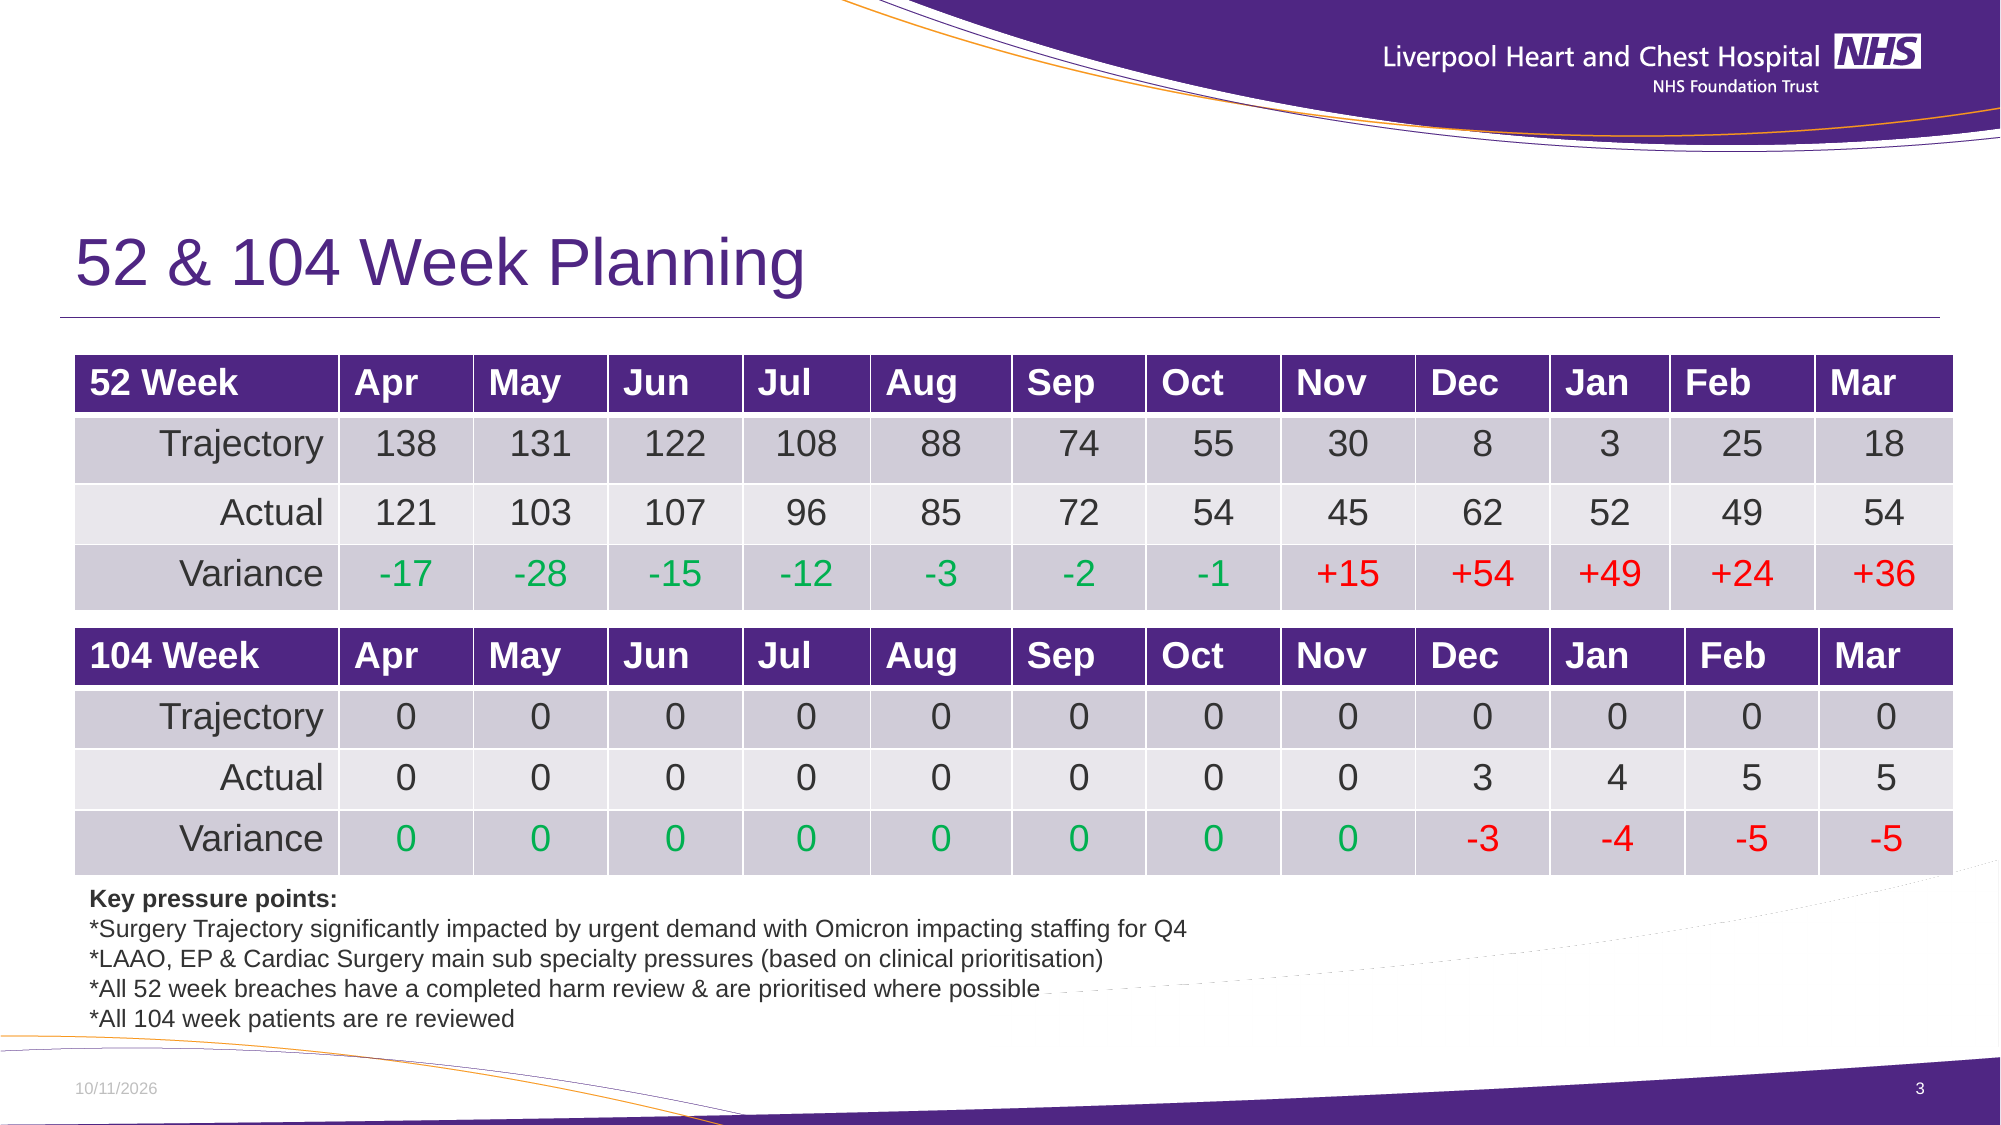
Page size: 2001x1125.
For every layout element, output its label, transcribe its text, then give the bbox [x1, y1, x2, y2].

table_header Jan [1551, 355, 1669, 412]
table_cell 0 [744, 811, 870, 875]
table_header Feb [1671, 355, 1814, 412]
table_cell 0 [1416, 691, 1549, 748]
table_cell +15 [1282, 545, 1415, 610]
table_cell 74 [1013, 418, 1145, 483]
table_cell 62 [1416, 485, 1549, 544]
table_cell +54 [1416, 545, 1549, 610]
table_cell -17 [340, 545, 473, 610]
table_header Oct [1147, 628, 1280, 685]
table_cell -5 [1686, 811, 1818, 875]
table_cell 0 [1147, 811, 1280, 875]
table_cell 108 [744, 418, 870, 483]
slide_number 3 [1489, 1058, 1940, 1118]
table_cell 88 [871, 418, 1011, 483]
table_cell Trajectory [75, 691, 338, 748]
picture [0, 0, 2001, 1125]
table_cell 0 [1282, 691, 1415, 748]
table_header Dec [1416, 628, 1549, 685]
table_cell -3 [871, 545, 1011, 610]
table_cell -15 [609, 545, 742, 610]
table_cell -4 [1551, 811, 1684, 875]
table_cell 0 [474, 811, 607, 875]
table_cell 0 [340, 811, 473, 875]
table_cell 0 [871, 750, 1011, 809]
table_header Aug [871, 355, 1011, 412]
table_cell 0 [1686, 691, 1818, 748]
table_header Nov [1282, 628, 1415, 685]
table_cell 49 [1671, 485, 1814, 544]
table_cell 121 [340, 485, 473, 544]
table_cell 30 [1282, 418, 1415, 483]
table_cell 52 [1551, 485, 1669, 544]
table_cell 0 [474, 691, 607, 748]
table_header Dec [1416, 355, 1549, 412]
table_cell 0 [1147, 691, 1280, 748]
table_header Jun [609, 355, 742, 412]
text_box Key pressure points: *Surgery Trajectory significantly impacted by urgent demand with Omicron impacting staffing for Q4 *LAAO, EP & Cardiac Surgery main sub specialty pressures (based on clinical prioritisation) *All 52 week breaches have a completed harm review & are prioritised where possible *All 104 week patients are re reviewed [74, 876, 1869, 1085]
table_header Jul [744, 628, 870, 685]
title 52 & 104 Week Planning [60, 169, 1940, 308]
table_cell +36 [1816, 545, 1953, 610]
table_header May [474, 355, 607, 412]
table_cell Variance [75, 811, 338, 875]
table_header 52 Week [75, 355, 338, 412]
table_cell 0 [609, 691, 742, 748]
table_cell 45 [1282, 485, 1415, 544]
table_header Jan [1551, 628, 1684, 685]
table_cell 0 [1282, 811, 1415, 875]
table_header Apr [340, 628, 473, 685]
table_cell 0 [1013, 750, 1145, 809]
table_cell 138 [340, 418, 473, 483]
table_cell -2 [1013, 545, 1145, 610]
table_cell Variance [75, 545, 338, 610]
table_cell -28 [474, 545, 607, 610]
table_cell 72 [1013, 485, 1145, 544]
table_cell 4 [1551, 750, 1684, 809]
table_cell 54 [1816, 485, 1953, 544]
table_cell 0 [1551, 691, 1684, 748]
table_cell 3 [1416, 750, 1549, 809]
table_cell 85 [871, 485, 1011, 544]
table_cell +24 [1671, 545, 1814, 610]
table_cell 131 [474, 418, 607, 483]
table_cell -1 [1147, 545, 1280, 610]
table_cell 8 [1416, 418, 1549, 483]
table_cell 107 [609, 485, 742, 544]
table_cell 0 [340, 750, 473, 809]
table_header Jun [609, 628, 742, 685]
table_cell 0 [871, 691, 1011, 748]
table_cell 0 [1013, 691, 1145, 748]
table_cell -12 [744, 545, 870, 610]
table_header Aug [871, 628, 1011, 685]
table_cell 96 [744, 485, 870, 544]
table_header Apr [340, 355, 473, 412]
table_cell 54 [1147, 485, 1280, 544]
table_header 104 Week [75, 628, 338, 685]
table_cell 0 [1147, 750, 1280, 809]
table_cell 0 [609, 750, 742, 809]
table_cell Actual [75, 485, 338, 544]
table_cell 0 [340, 691, 473, 748]
table_cell 3 [1551, 418, 1669, 483]
table_cell 5 [1820, 750, 1953, 809]
table_header Jul [744, 355, 870, 412]
table_cell 0 [744, 691, 870, 748]
table_header Sep [1013, 355, 1145, 412]
table_header Oct [1147, 355, 1280, 412]
table_cell Actual [75, 750, 338, 809]
table_header Feb [1686, 628, 1818, 685]
table_header May [474, 628, 607, 685]
table_cell 103 [474, 485, 607, 544]
table_cell 0 [1013, 811, 1145, 875]
table_cell Trajectory [75, 418, 338, 483]
table_cell 55 [1147, 418, 1280, 483]
table_header Sep [1013, 628, 1145, 685]
table_header Mar [1820, 628, 1953, 685]
table_cell 0 [744, 750, 870, 809]
table_cell -5 [1820, 811, 1953, 875]
table_cell +49 [1551, 545, 1669, 610]
table_cell 0 [609, 811, 742, 875]
table_header Nov [1282, 355, 1415, 412]
table_header Mar [1816, 355, 1953, 412]
table_cell 0 [1282, 750, 1415, 809]
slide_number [60, 1058, 511, 1118]
table_cell 0 [1820, 691, 1953, 748]
table_cell 0 [474, 750, 607, 809]
table_cell 0 [871, 811, 1011, 875]
table_cell 18 [1816, 418, 1953, 483]
table_cell 5 [1686, 750, 1818, 809]
table_cell -3 [1416, 811, 1549, 875]
table_cell 25 [1671, 418, 1814, 483]
table_cell 122 [609, 418, 742, 483]
